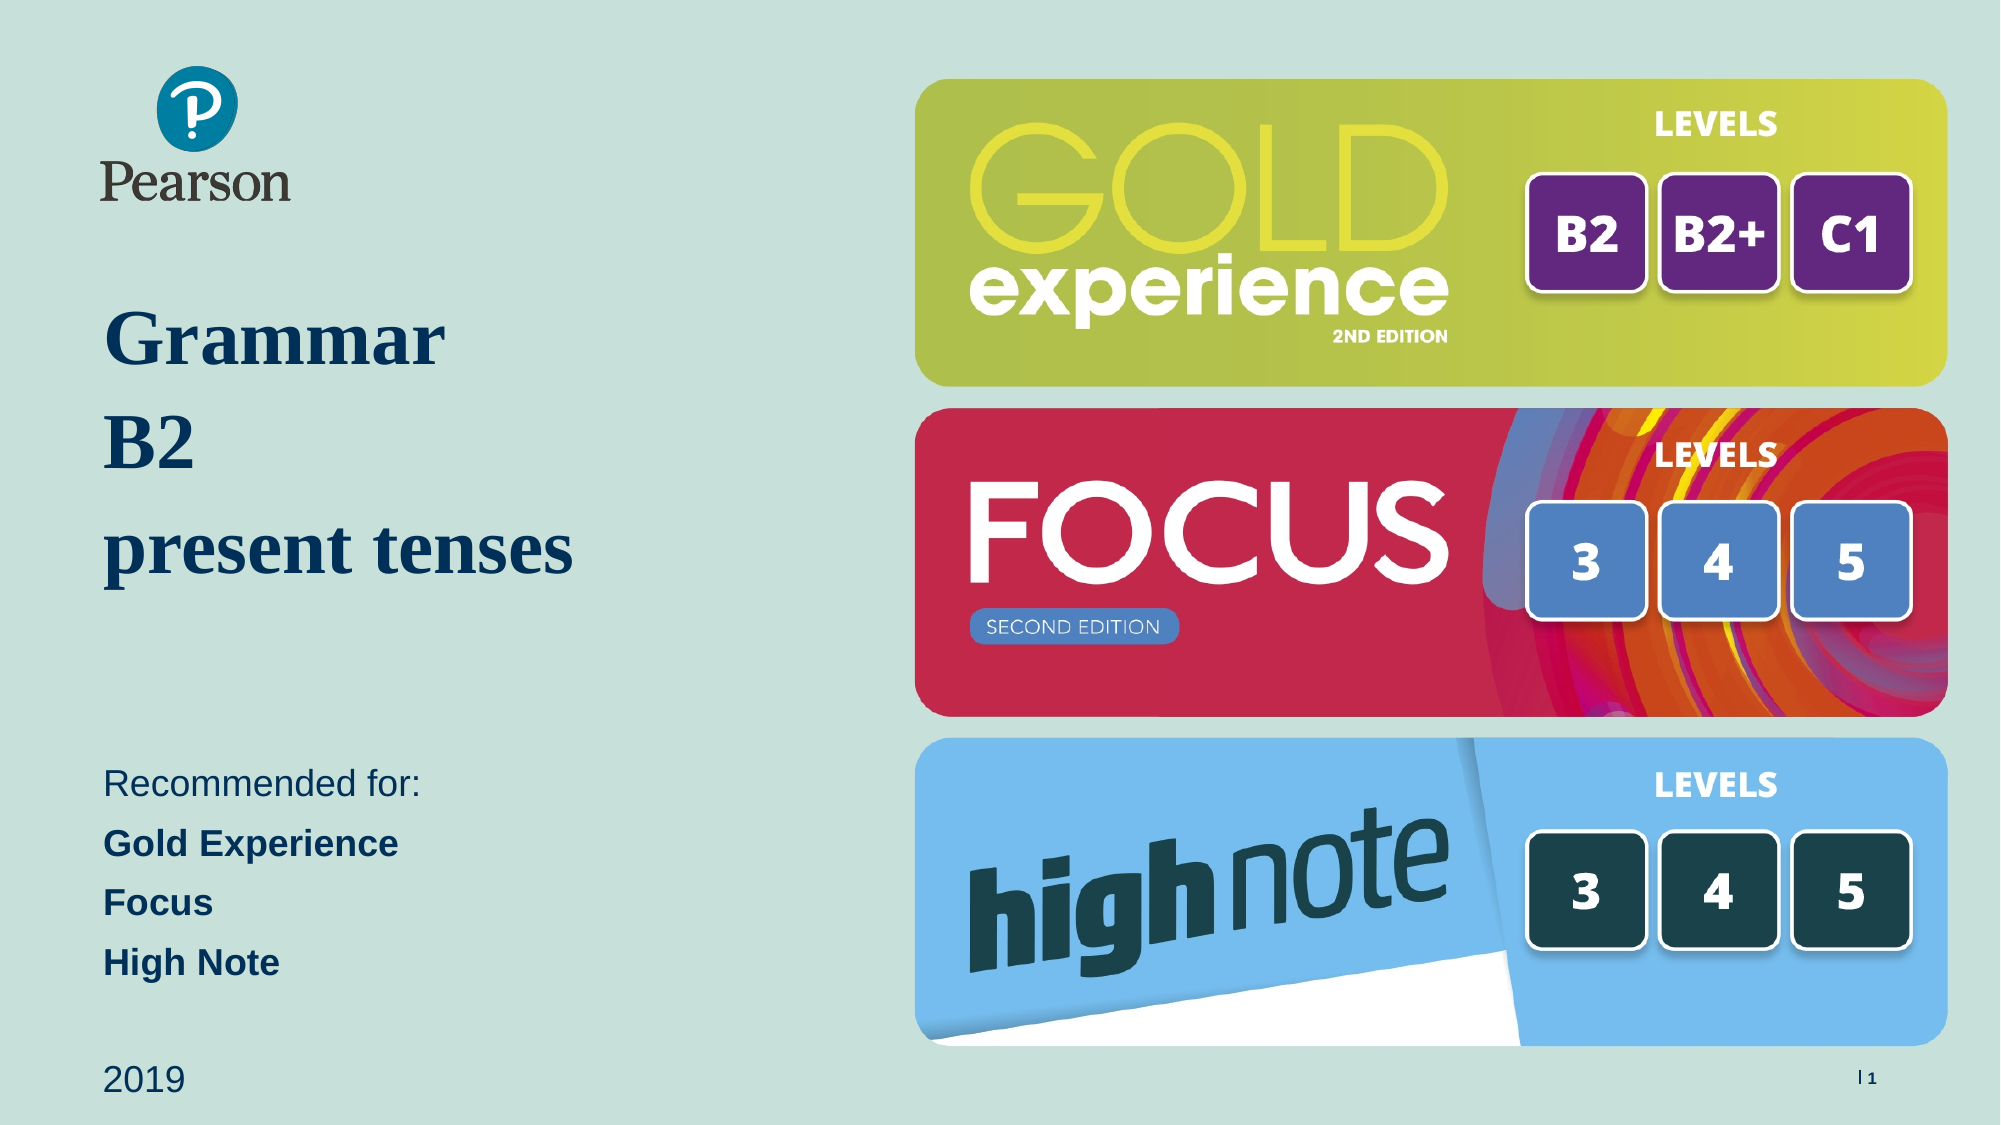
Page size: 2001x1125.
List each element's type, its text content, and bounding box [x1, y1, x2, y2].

slide_number 1 [1867, 1068, 1896, 1087]
picture [0, 0, 2001, 1125]
title Grammar B2 present tenses [103, 275, 921, 615]
list 2019 [102, 1045, 970, 1093]
text_box Recommended for: Gold Experience Focus High Note [103, 743, 857, 930]
